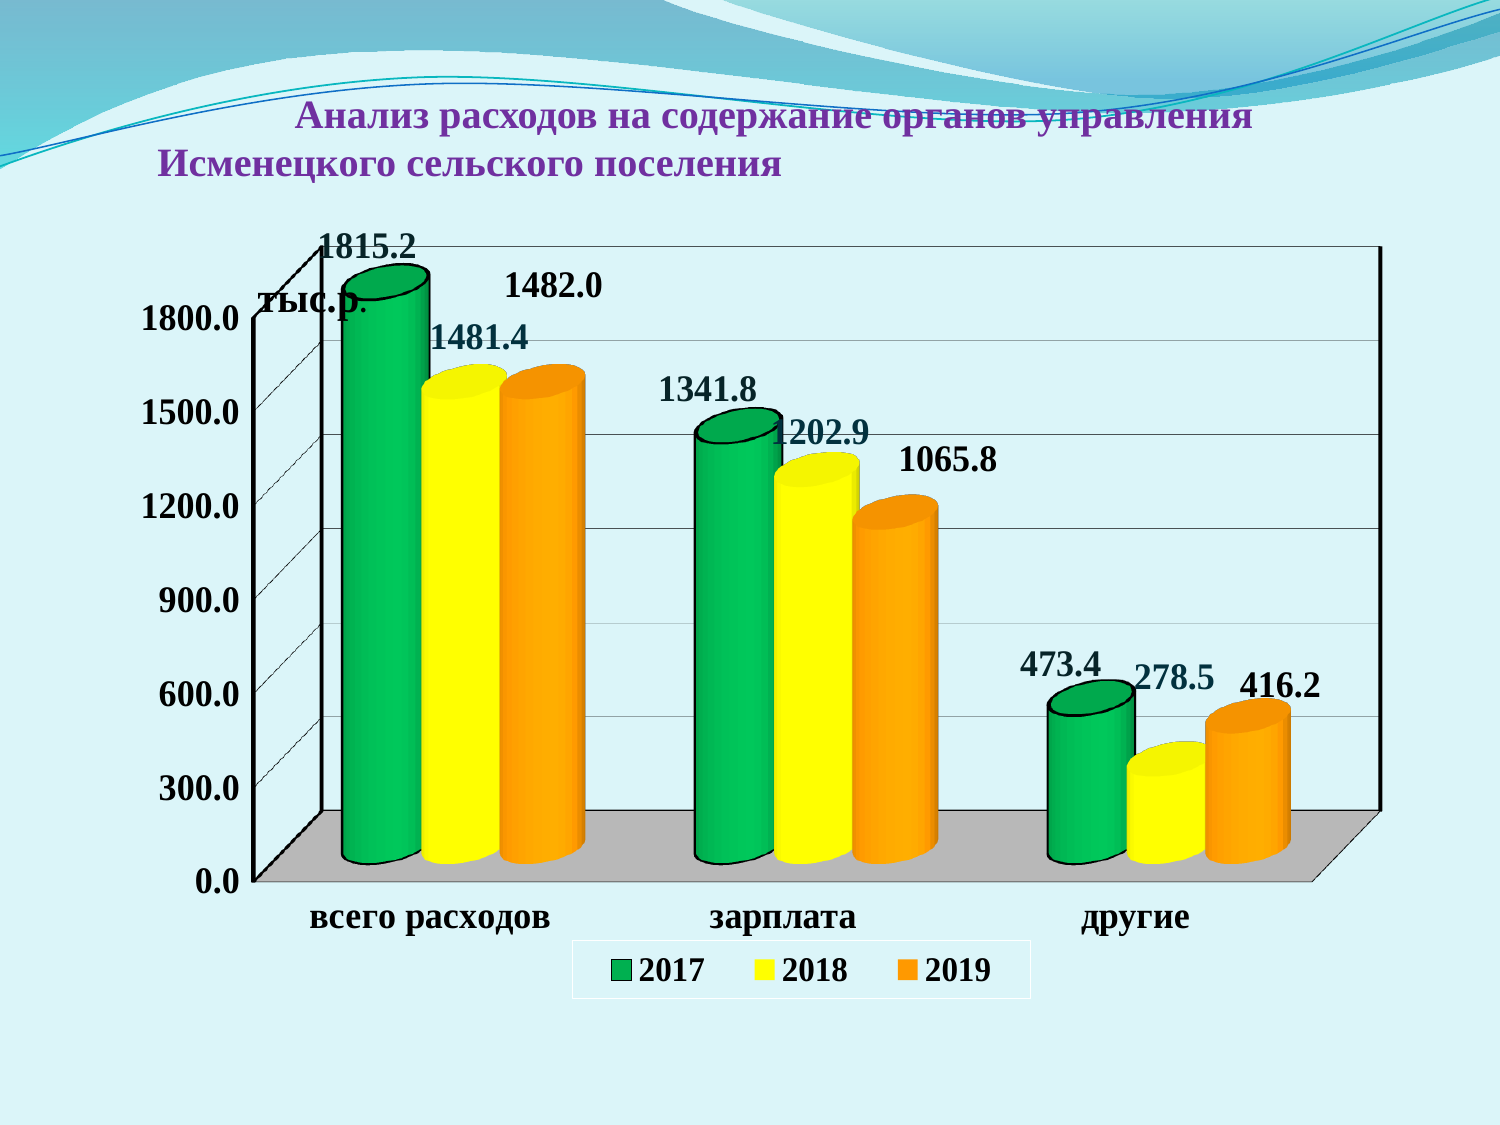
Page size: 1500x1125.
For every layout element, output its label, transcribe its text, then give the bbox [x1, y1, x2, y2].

chart [140, 222, 1383, 1015]
title Анализ расходов на содержание органов управления Исменецкого сельского поселения [123, 42, 1399, 185]
